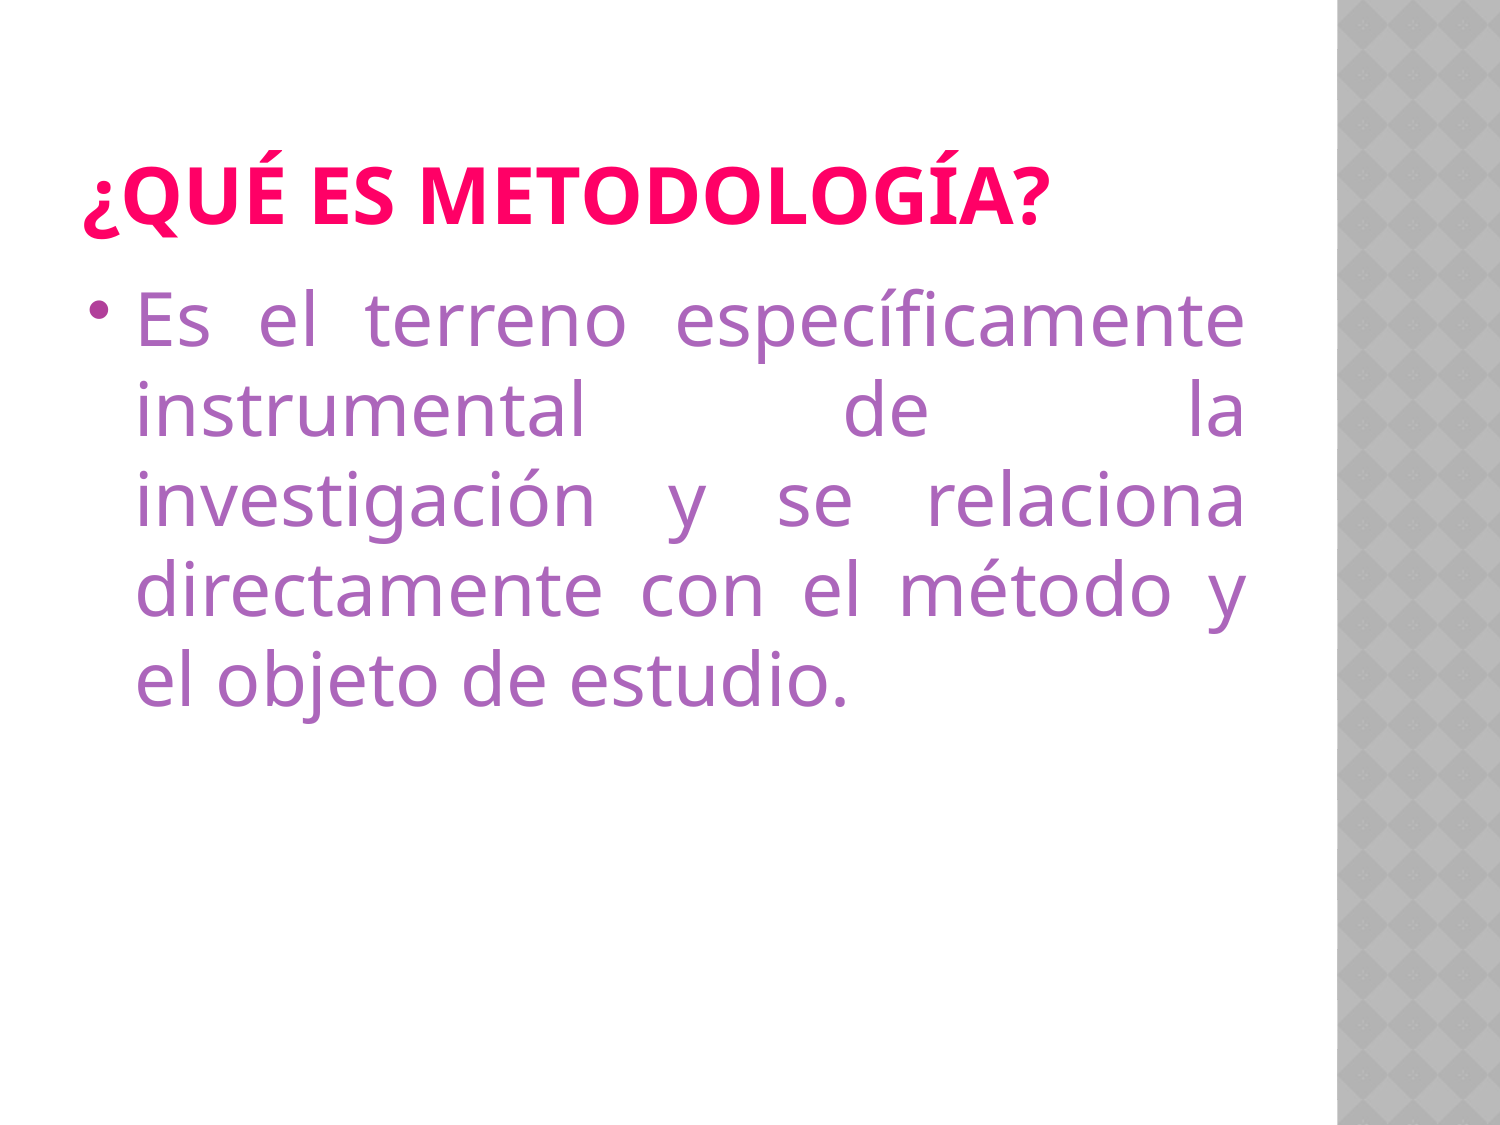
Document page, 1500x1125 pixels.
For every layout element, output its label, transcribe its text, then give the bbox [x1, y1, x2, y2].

title ¿QUÉ ES METODOLOGÍA? [75, 52, 1263, 240]
list Es el terreno específicamente instrumental de la investigación y se relaciona directamente con el método y el objeto de estudio. [75, 264, 1263, 1059]
